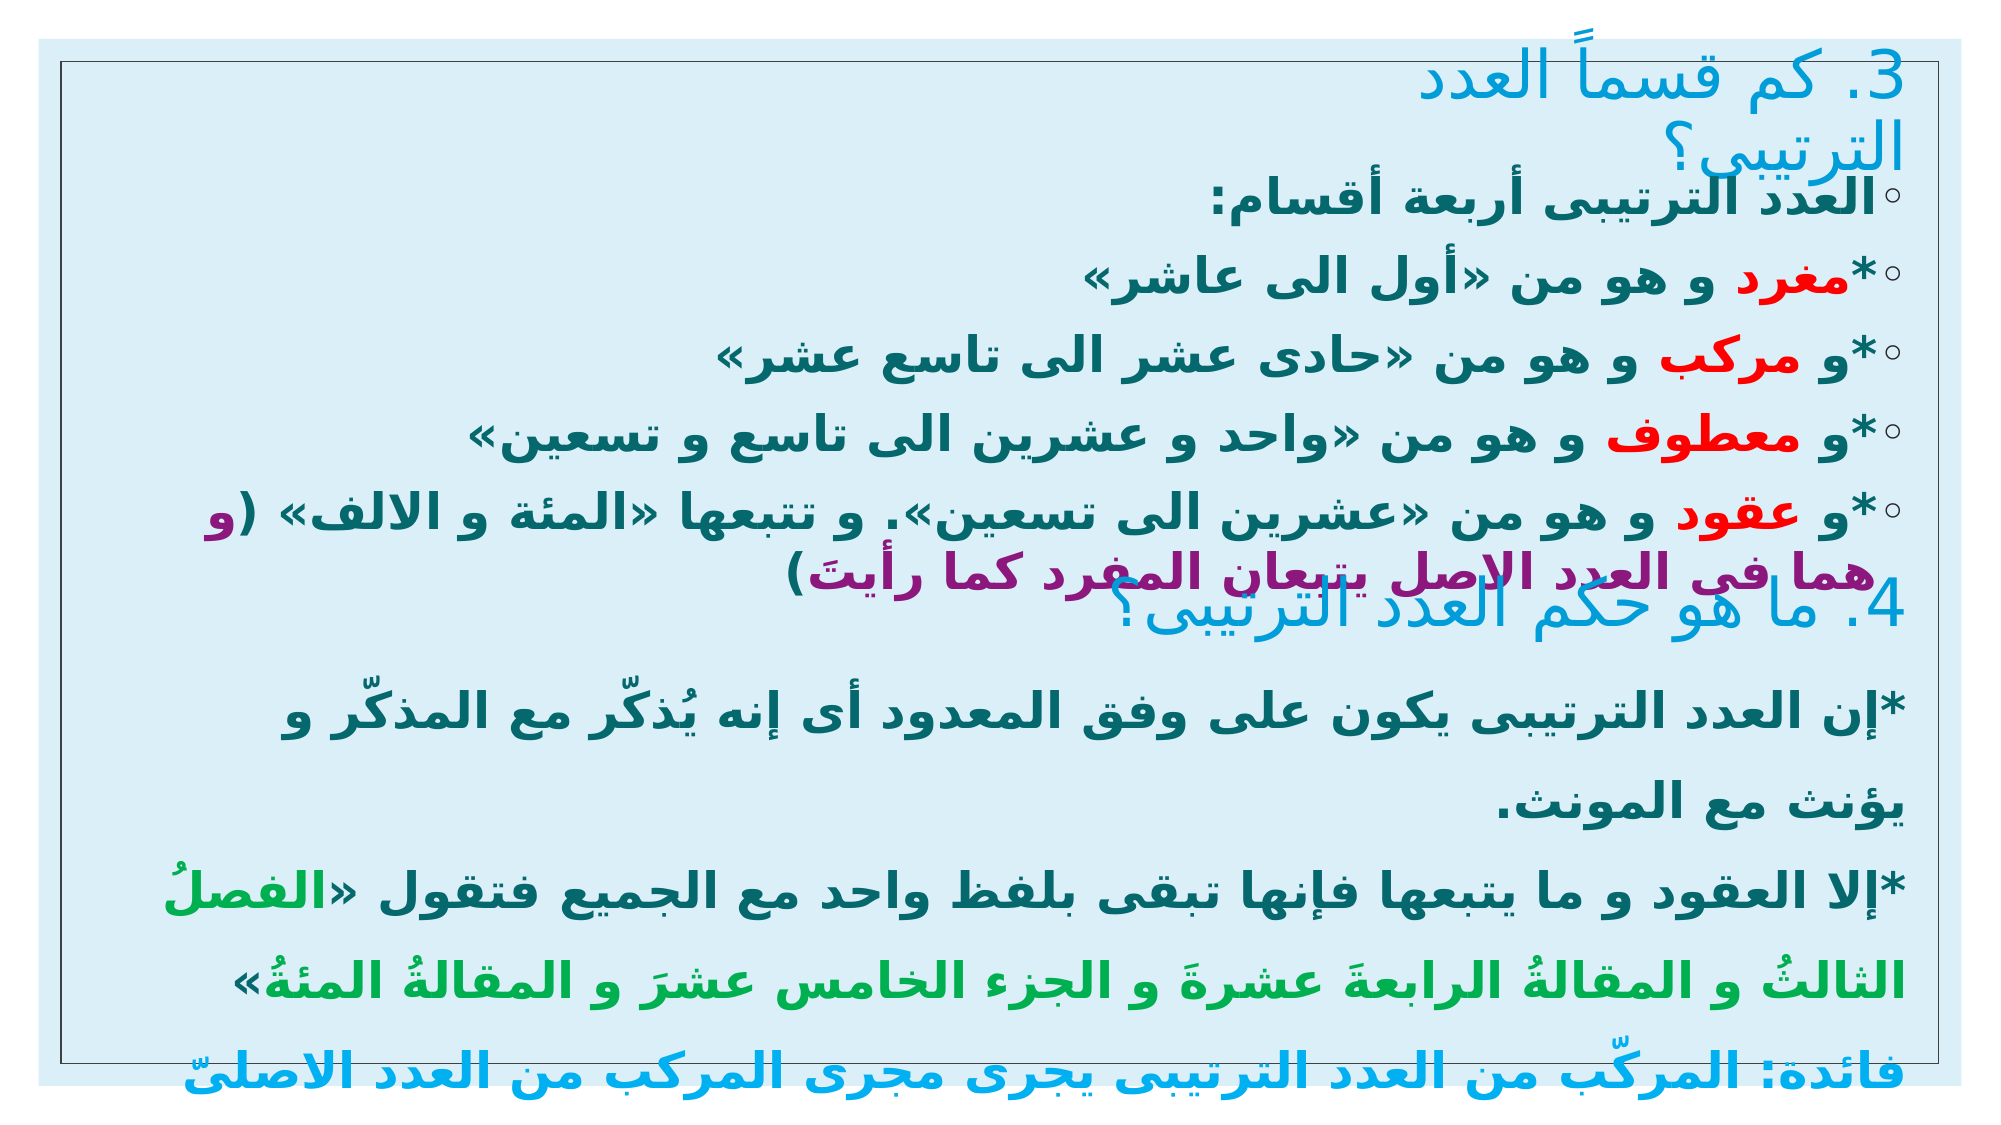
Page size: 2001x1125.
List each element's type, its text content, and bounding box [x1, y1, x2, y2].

list العدد الترتیبی أربعة أقسام: *مغرد و هو من «أول الی عاشر» *و مرکب و هو من «حادی عشر الی تاسع عشر» *و معطوف و هو من «واحد و عشرین الی تاسع و تسعین» *و عقود و هو من «عشرین الی تسعین». و تتبعها «المئة و الالف» (و هما فی العدد الاصل یتبعان المفرد کما رأیتَ) [138, 157, 1923, 529]
text_box *إن العدد الترتیبی یکون علی وفق المعدود أی إنه یُذکّر مع المذکّر و یؤنث مع المونث. *إلا العقود و ما یتبعها فإنها تبقی بلفظ واحد مع الجمیع فتقول «الفصلُ الثالثُ و المقالةُ الرابعةَ عشرةَ و الجزء الخامس عشرَ و المقالةُ المئةُ» فائدة: المرکّب من العدد الترتیبی یجری مجری المرکب من العدد الاصلیّ أی انّ الجزئین منه یُبنیانِ علی الفتح. [138, 640, 1923, 1125]
text_box 4. ما هو حکم العدد الترتیبی؟ [919, 528, 1923, 640]
title 3. کم قسماً العدد الترتیبی؟ [1309, 0, 1923, 157]
